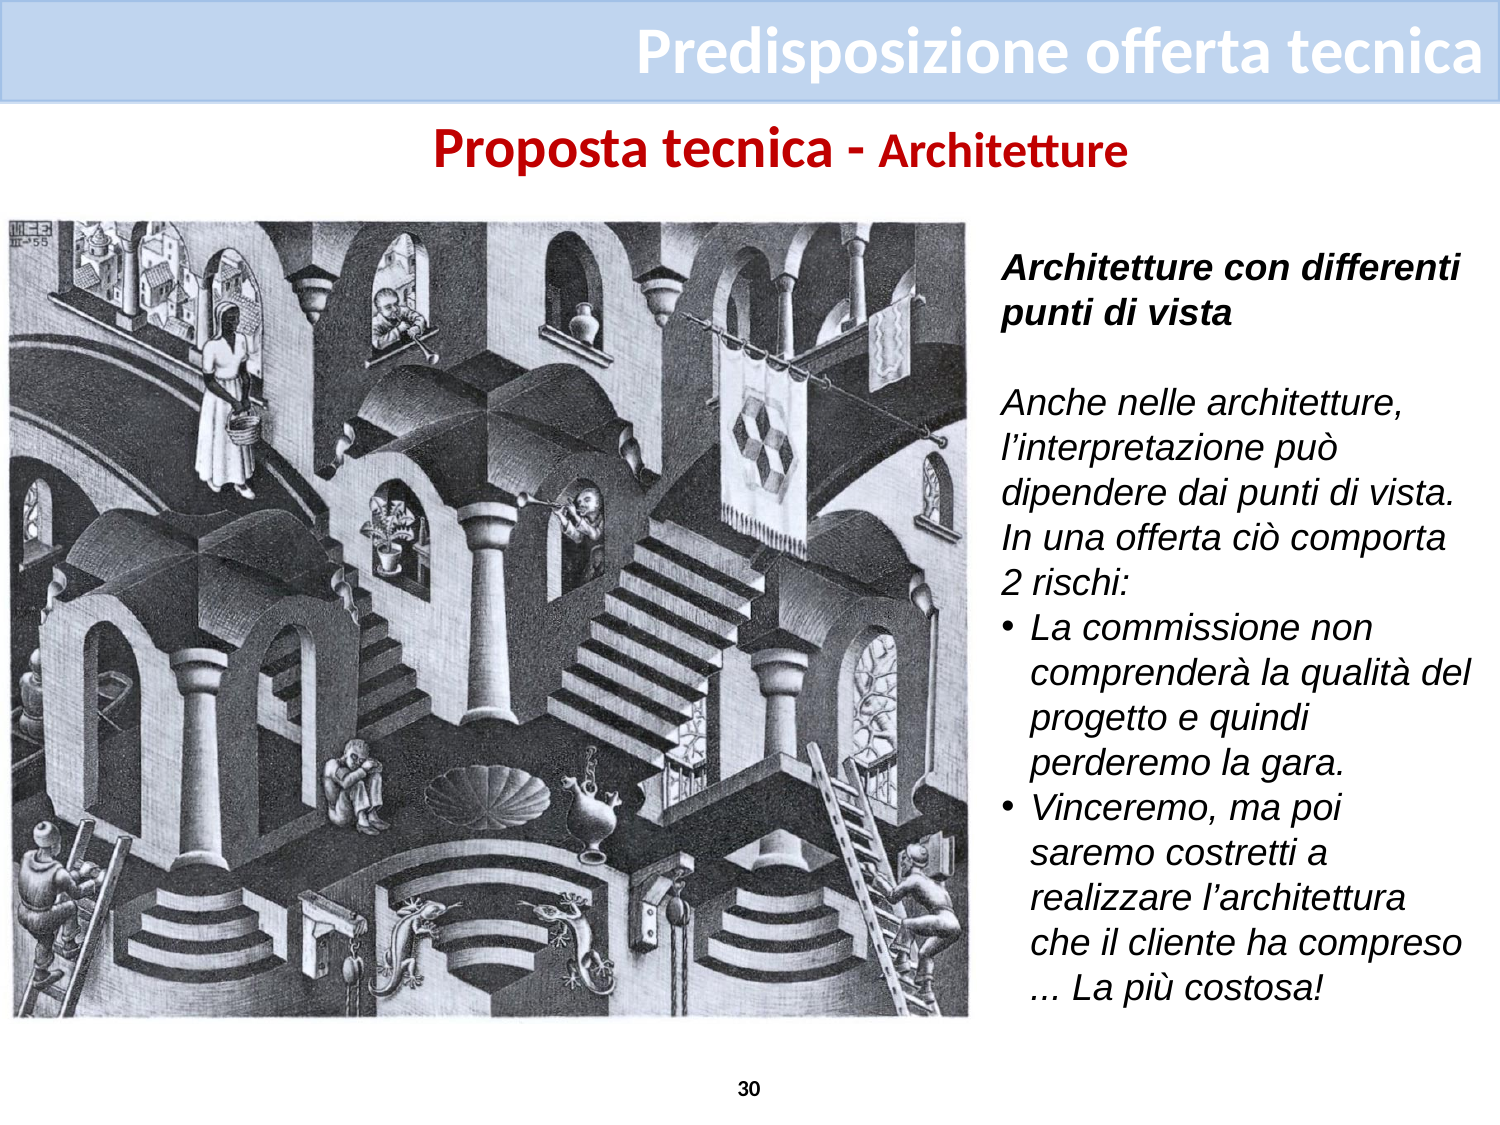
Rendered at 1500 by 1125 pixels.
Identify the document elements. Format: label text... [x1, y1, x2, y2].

picture [0, 212, 977, 1024]
text_box 30 [573, 1057, 924, 1118]
text_box Architetture con differenti punti di vista Anche nelle architetture, l’interpretazione può dipendere dai punti di vista. In una offerta ciò comporta 2 rischi: La commissione non comprenderà la qualità del progetto e quindi perderemo la gara. Vinceremo, ma poi saremo costretti a realizzare l’architettura che il cliente ha compreso ... La più costosa! [986, 235, 1489, 1016]
text_box Proposta tecnica - Architetture [0, 101, 1500, 185]
text_box Predisposizione offerta tecnica [560, 0, 1500, 95]
